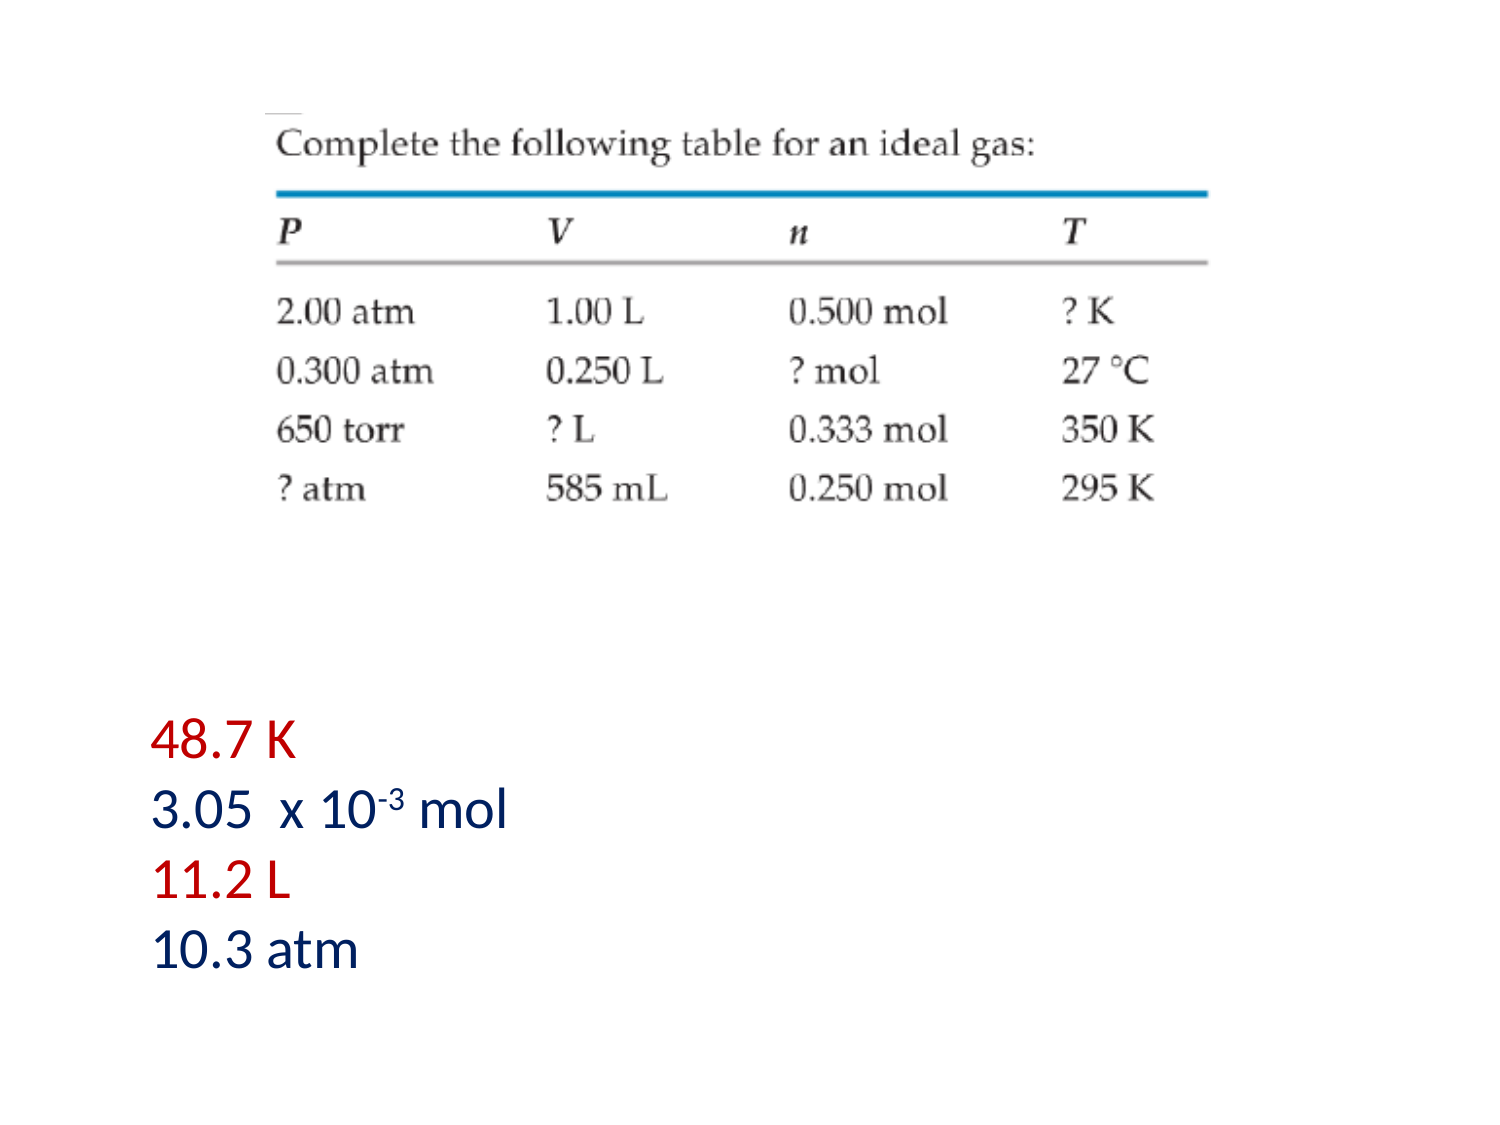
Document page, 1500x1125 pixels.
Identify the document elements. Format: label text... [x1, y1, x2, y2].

text_box 48.7 K 3.05 x 10-3 mol 11.2 L 10.3 atm [135, 692, 1058, 987]
picture [265, 113, 1211, 517]
